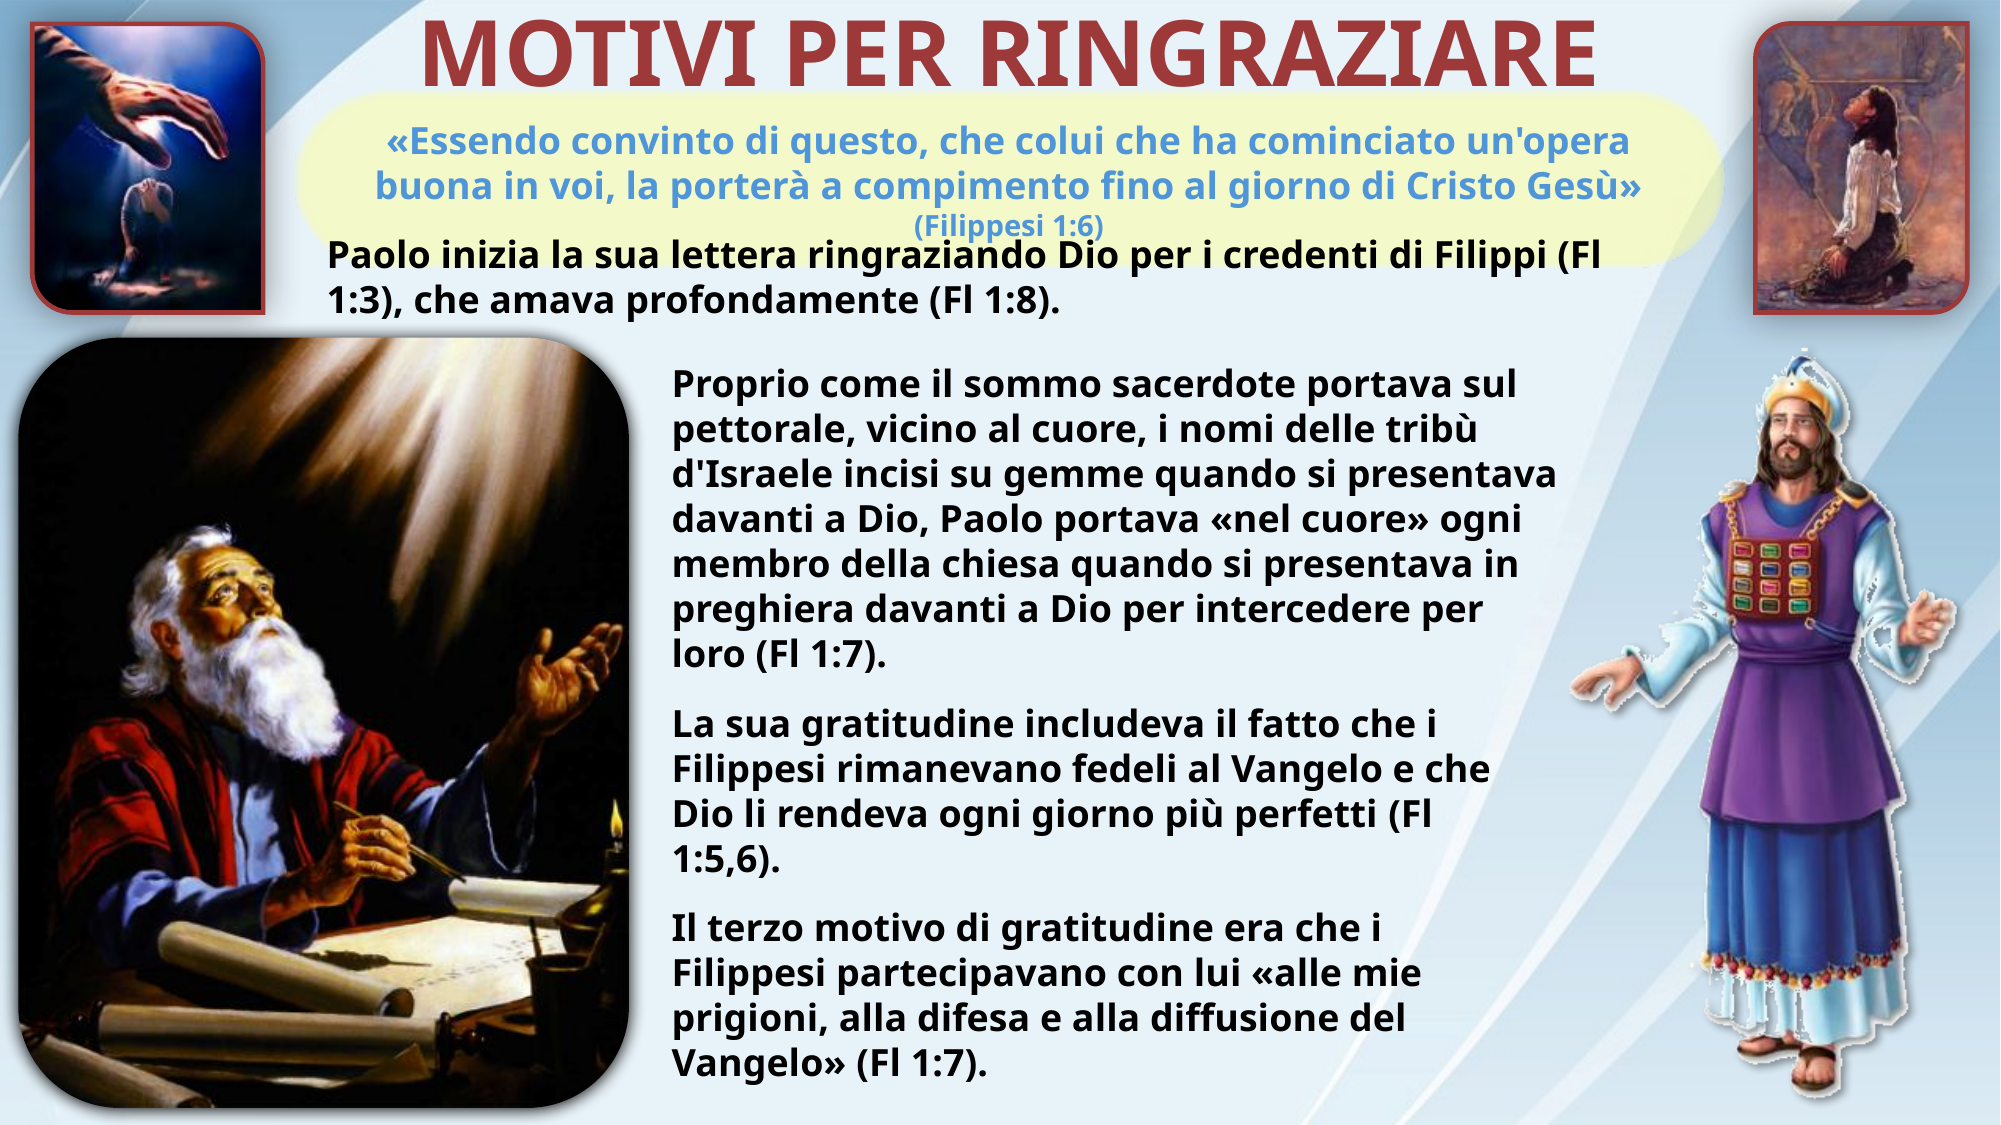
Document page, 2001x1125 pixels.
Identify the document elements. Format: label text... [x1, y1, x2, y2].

text_box «Essendo convinto di questo, che colui che ha cominciato un'opera buona in voi, la porterà a compimento fino al giorno di Cristo Gesù» (Filippesi 1:6) [303, 94, 1719, 234]
picture [0, 0, 2001, 1125]
text_box MOTIVI PER RINGRAZIARE [263, 0, 1756, 112]
text_box Proprio come il sommo sacerdote portava sul pettorale, vicino al cuore, i nomi delle tribù d'Israele incisi su gemme quando si presentava davanti a Dio, Paolo portava «nel cuore» ogni membro della chiesa quando si presentava in preghiera davanti a Dio per intercedere per loro (Fl 1:7). [656, 352, 1539, 683]
text_box La sua gratitudine includeva il fatto che i Filippesi rimanevano fedeli al Vangelo e che Dio li rendeva ogni giorno più perfetti (Fl 1:5,6). [656, 692, 1539, 888]
text_box Il terzo motivo di gratitudine era che i Filippesi partecipavano con lui «alle mie prigioni, alla difesa e alla diffusione del Vangelo» (Fl 1:7). [656, 896, 1539, 1092]
text_box Paolo inizia la sua lettera ringraziando Dio per i credenti di Filippi (Fl 1:3), che amava profondamente (Fl 1:8). [311, 223, 1698, 329]
